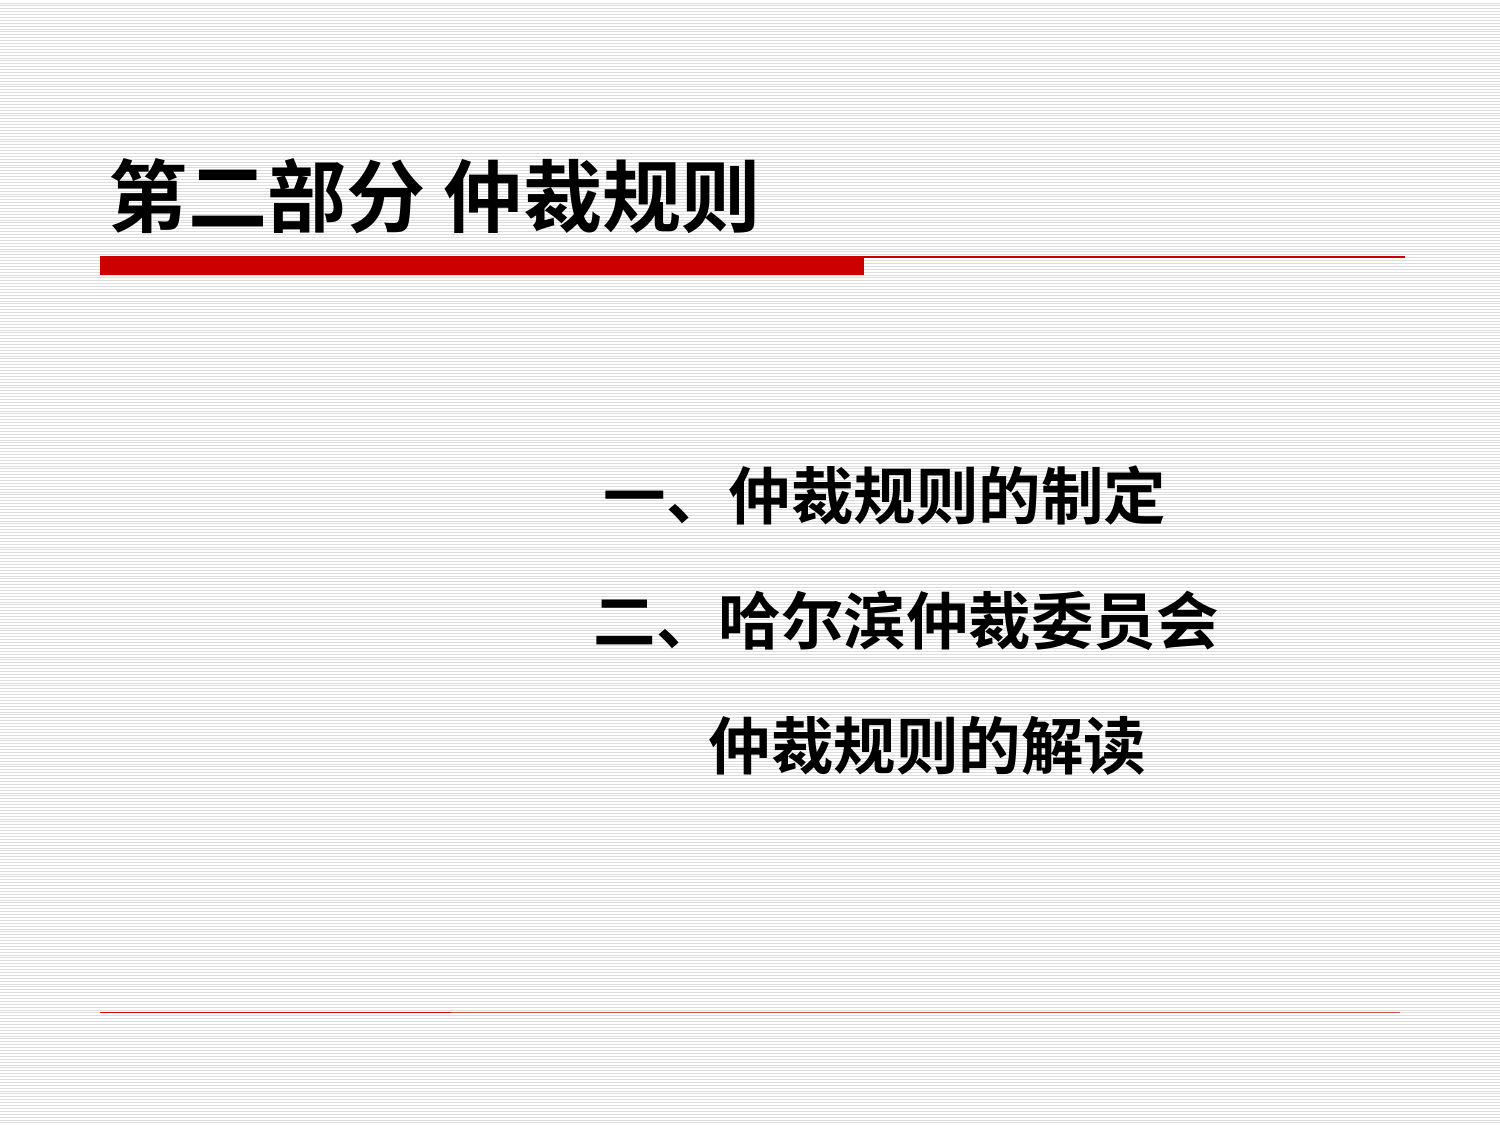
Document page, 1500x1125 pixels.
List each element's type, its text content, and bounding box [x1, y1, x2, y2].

title 第二部分 仲裁规则 [93, 49, 1407, 250]
list 一、仲裁规则的制定 二、哈尔滨仲裁委员会 仲裁规则的解读 [92, 287, 1406, 988]
